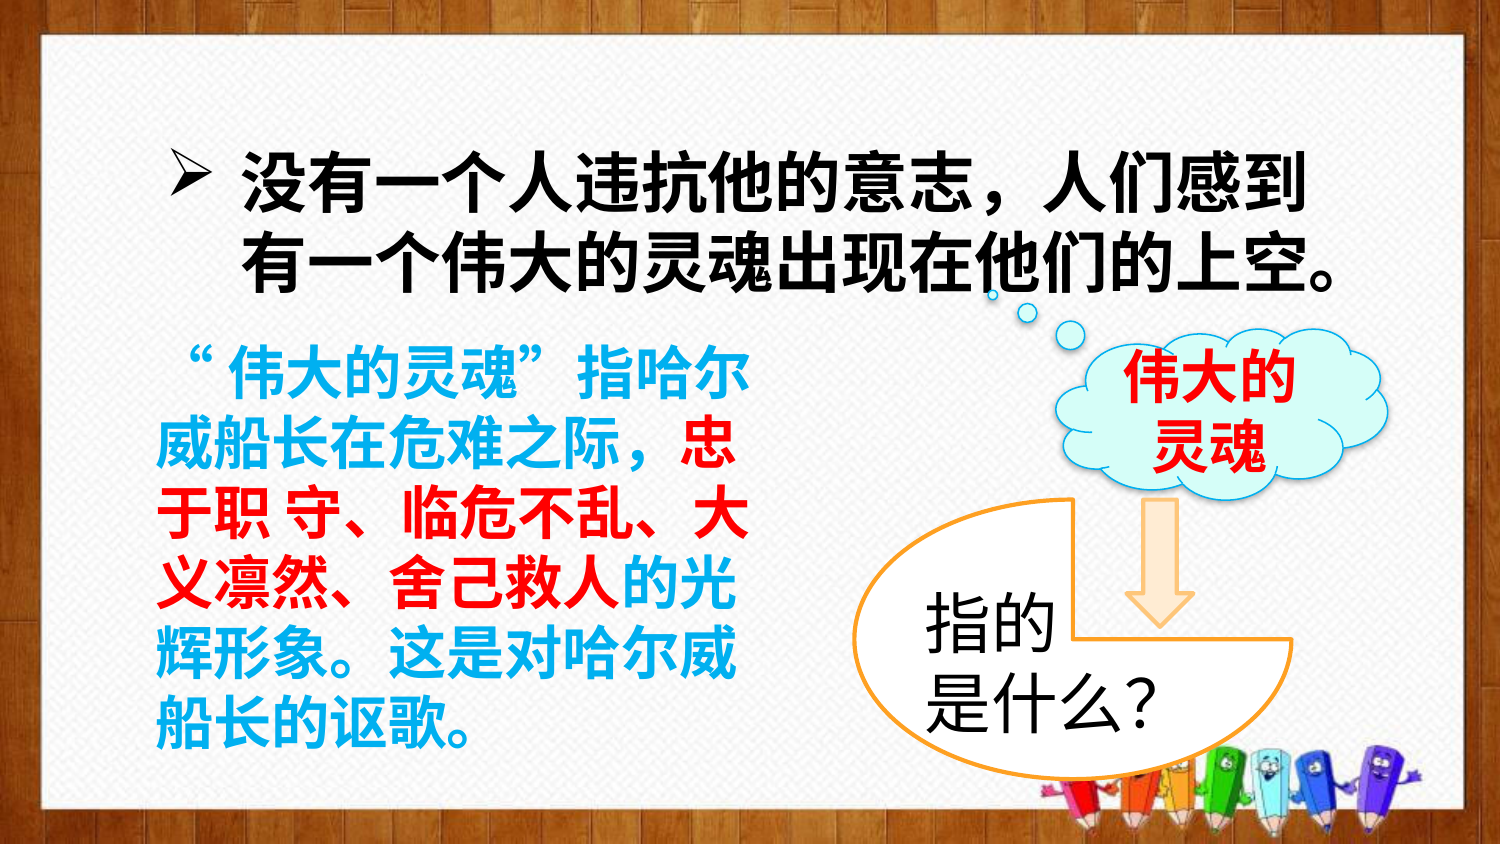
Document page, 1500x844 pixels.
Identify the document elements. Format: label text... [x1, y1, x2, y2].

text_box “伟大的灵魂”指哈尔威船长在危难之际，忠于职 守、临危不乱、大义凛然、舍己救人的光辉形象。这是对哈尔威船长的讴歌。 [140, 328, 801, 764]
picture [0, 0, 1500, 844]
text_box [1141, 497, 1179, 574]
text_box [852, 497, 1076, 735]
text_box 指的 是什么？ [909, 574, 1237, 750]
text_box 伟大的灵魂 [1017, 302, 1038, 324]
text_box [1237, 637, 1294, 735]
text_box 伟大的灵魂 [987, 289, 999, 301]
text_box 伟大的灵魂 [1055, 320, 1086, 351]
text_box 伟大的灵魂 [1055, 328, 1389, 501]
text_box 没有一个人违抗他的意志，人们感到有一个伟大的灵魂出现在他们的上空。 [151, 133, 1345, 308]
text_box [934, 750, 1212, 782]
